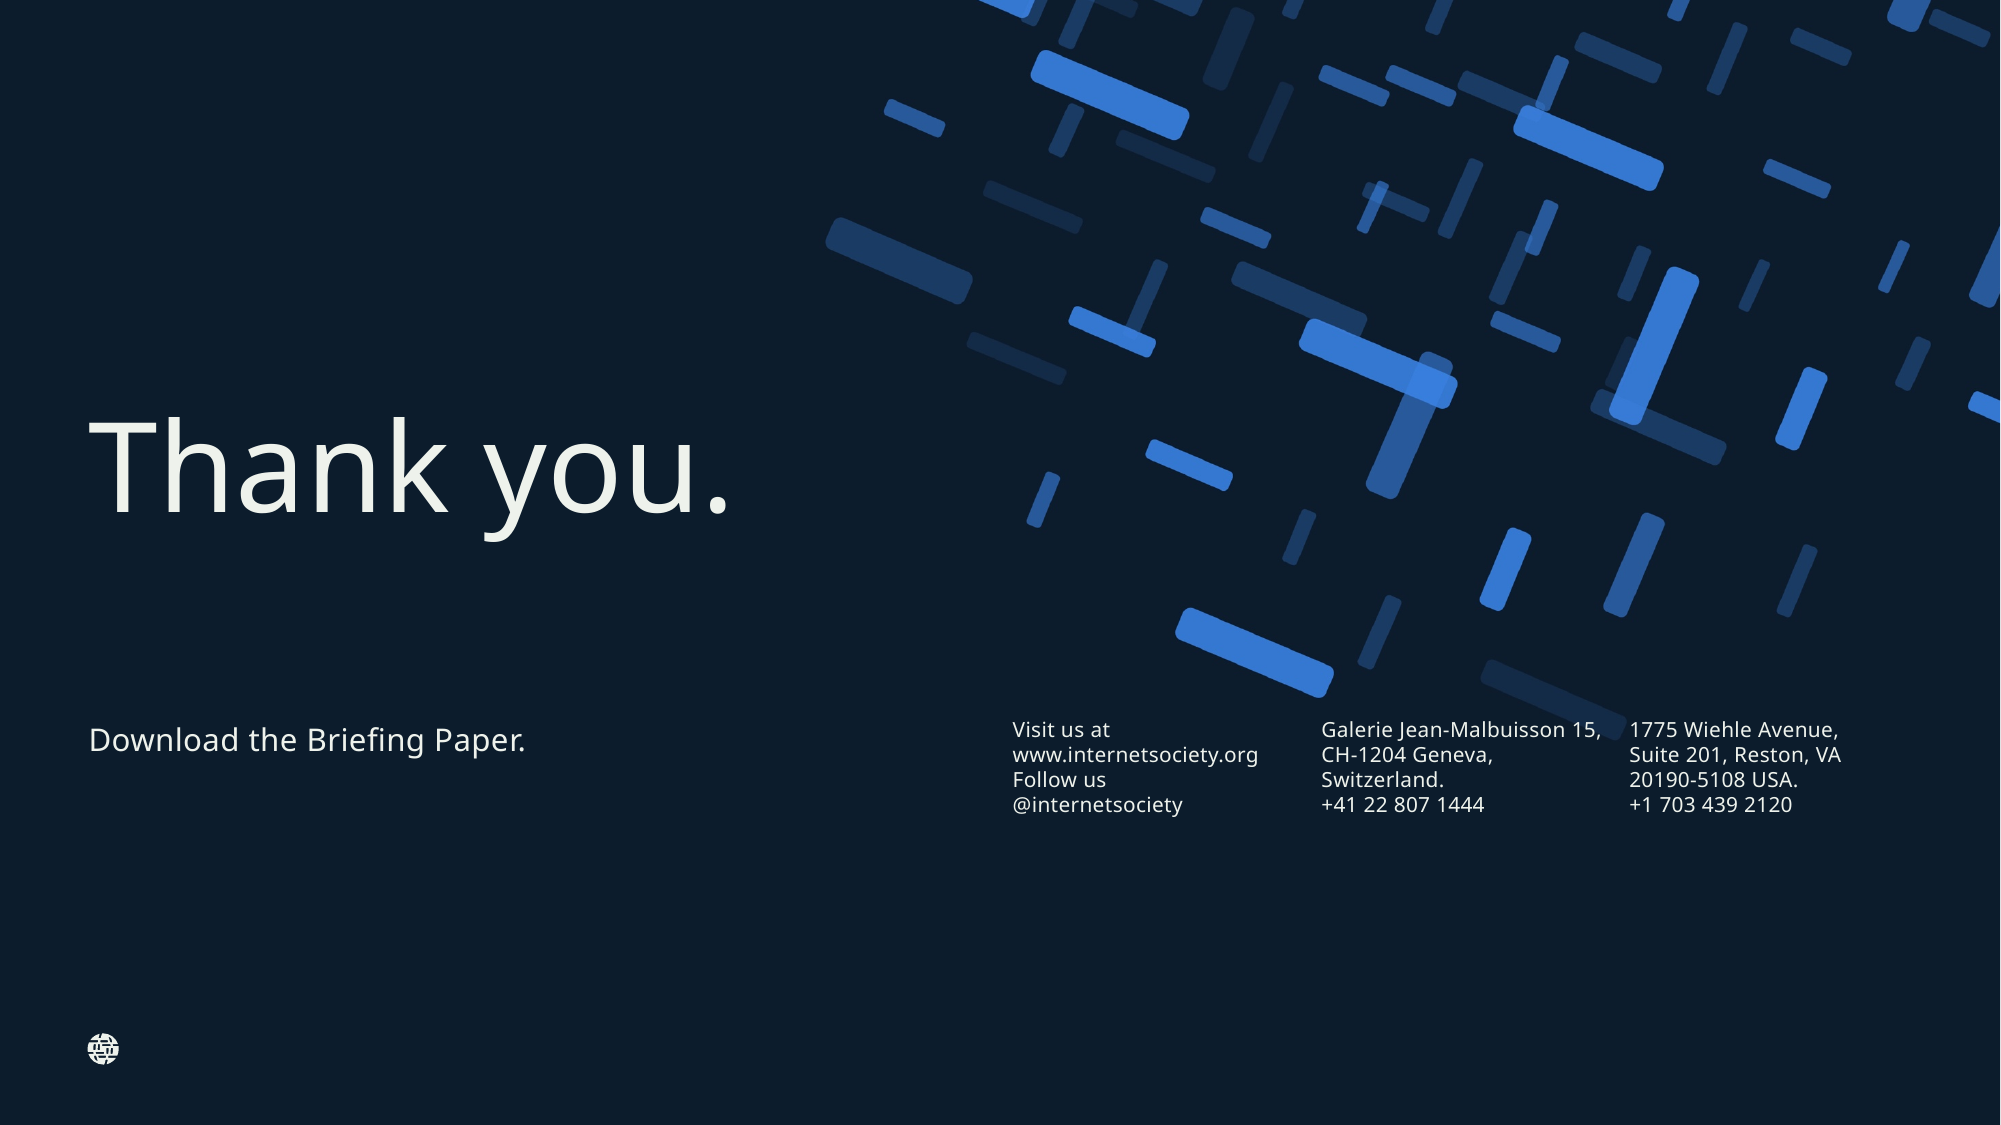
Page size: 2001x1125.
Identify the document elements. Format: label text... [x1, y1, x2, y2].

picture [0, 0, 2001, 1125]
list Download the Briefing Paper. [88, 713, 761, 862]
